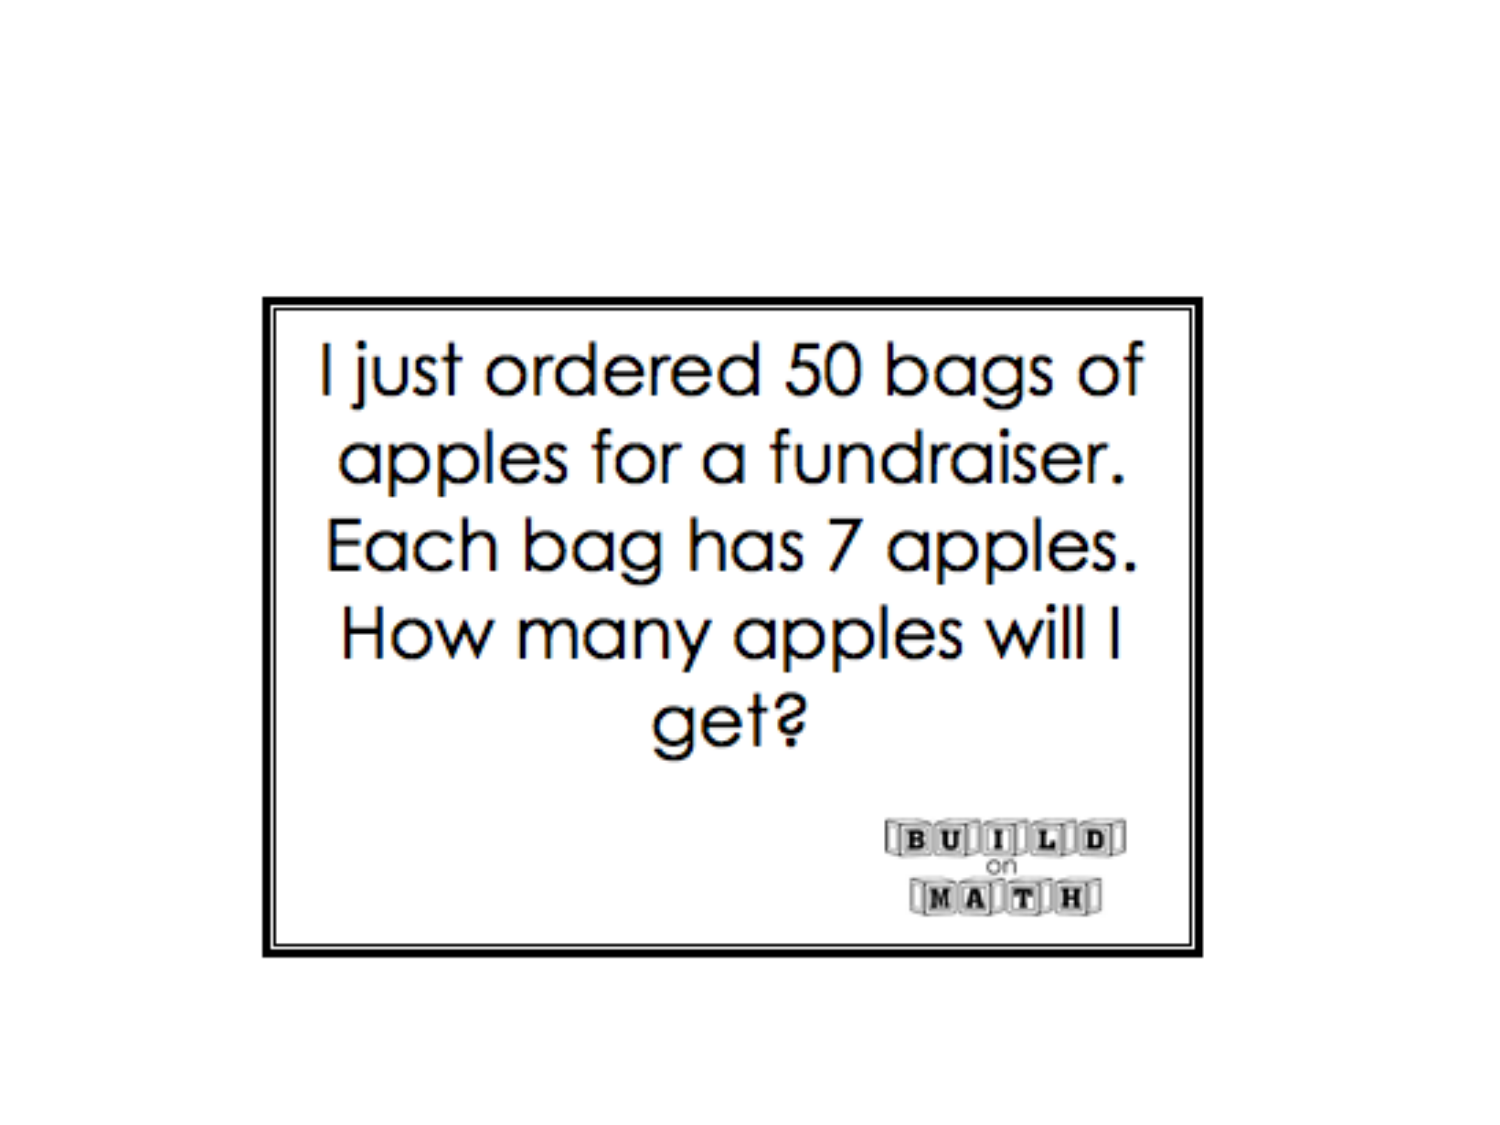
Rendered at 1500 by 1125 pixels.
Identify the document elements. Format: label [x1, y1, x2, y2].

list [74, 262, 1426, 1006]
